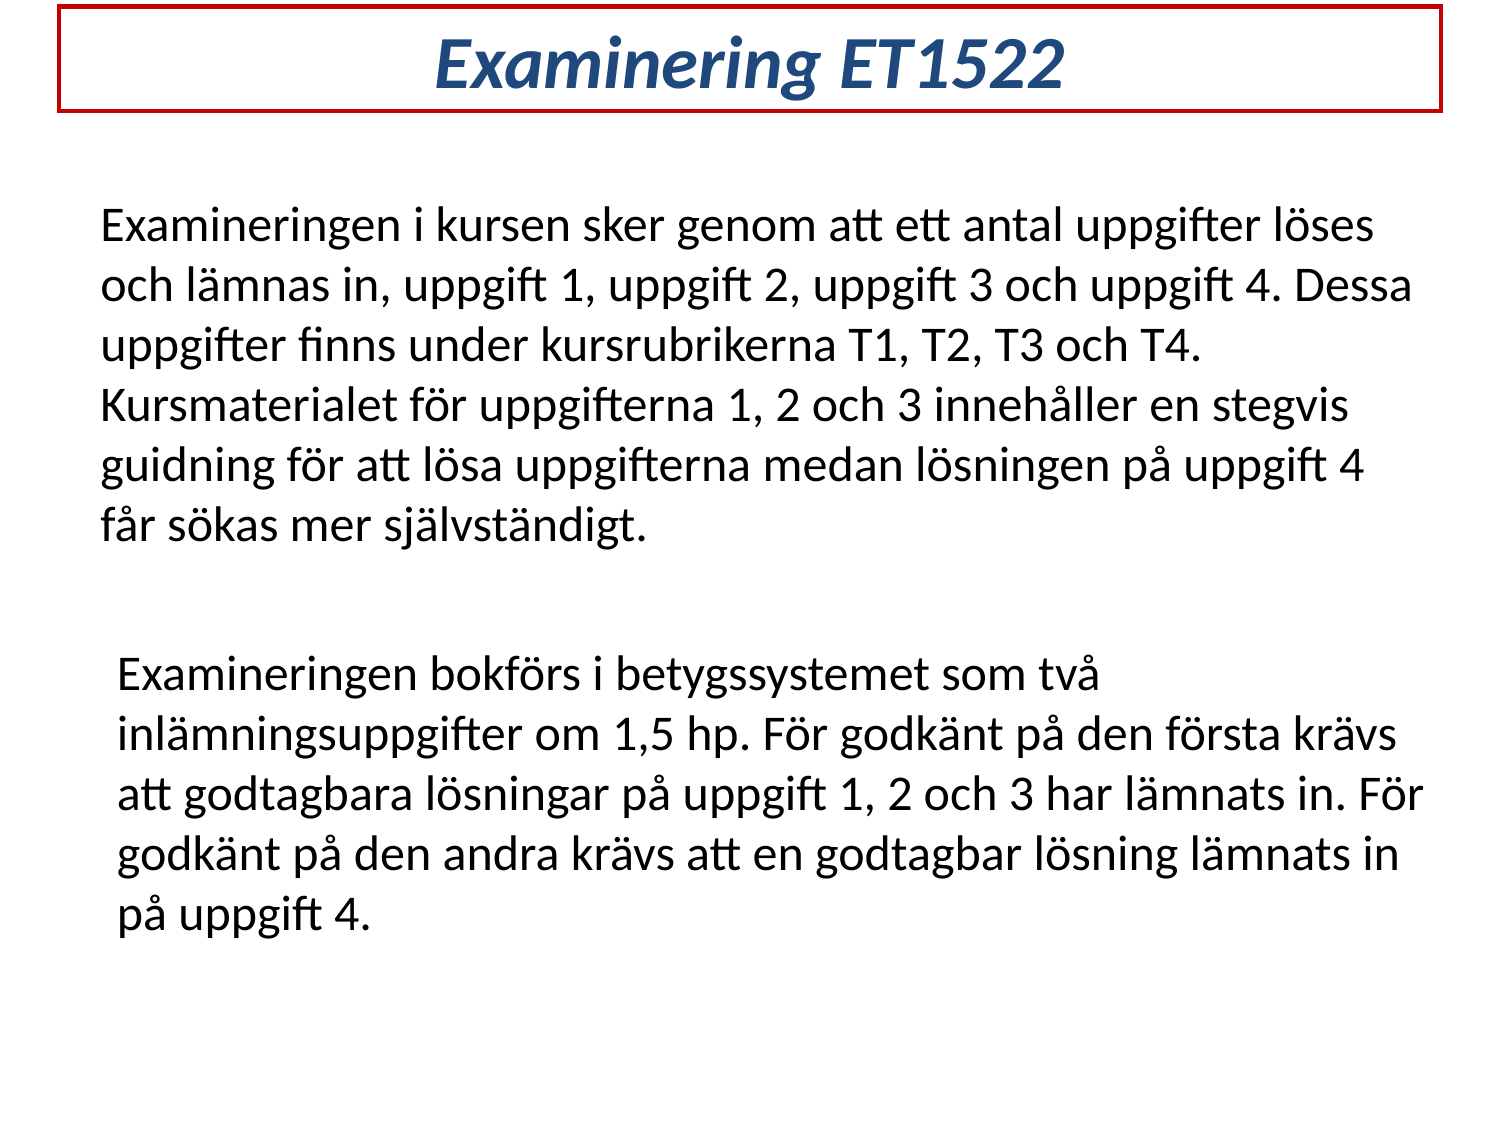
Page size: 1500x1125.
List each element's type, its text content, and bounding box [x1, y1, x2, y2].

text_box Examineringen bokförs i betygssystemet som två inlämningsuppgifter om 1,5 hp. För godkänt på den första krävs att godtagbara lösningar på uppgift 1, 2 och 3 har lämnats in. För godkänt på den andra krävs att en godtagbar lösning lämnats in på uppgift 4. [45, 633, 1455, 1011]
text_box Examineringen i kursen sker genom att ett antal uppgifter löses och lämnas in, uppgift 1, uppgift 2, uppgift 3 och uppgift 4. Dessa uppgifter finns under kursrubrikerna T1, T2, T3 och T4. Kursmaterialet för uppgifterna 1, 2 och 3 innehåller en stegvis guidning för att lösa uppgifterna medan lösningen på uppgift 4 får sökas mer självständigt. [29, 184, 1438, 562]
text_box Examinering ET1522 [59, 6, 1442, 111]
